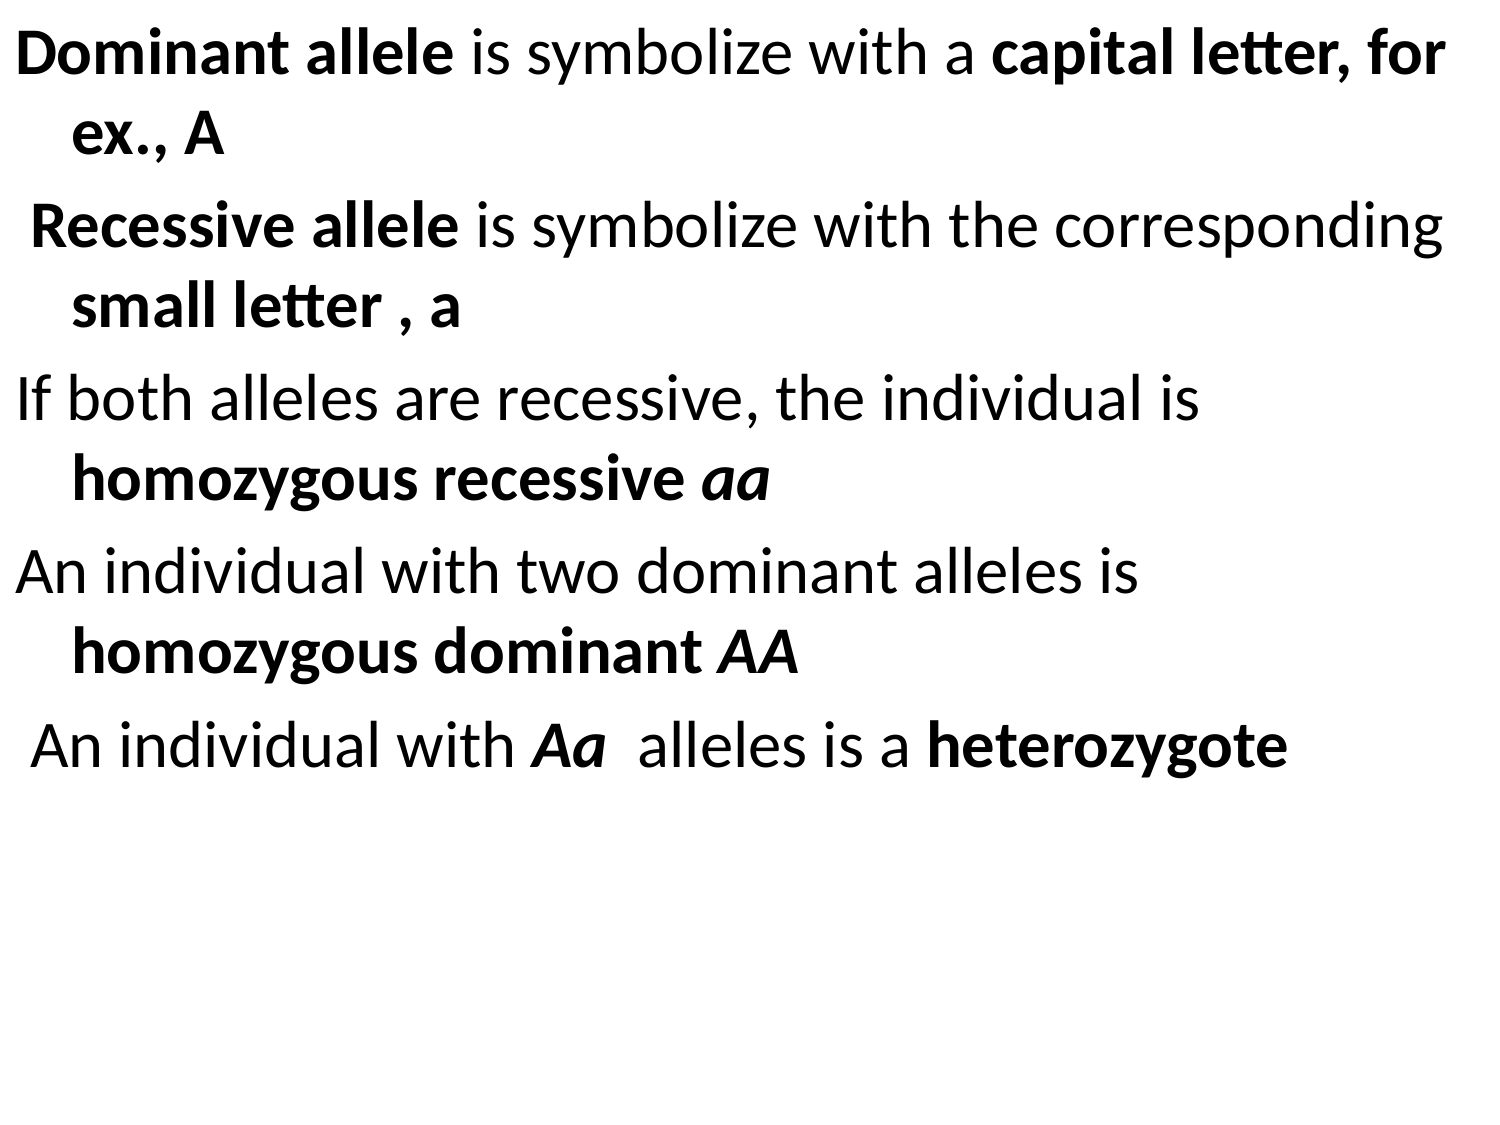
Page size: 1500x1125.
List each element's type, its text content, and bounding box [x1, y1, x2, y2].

list Dominant allele is symbolize with a capital letter, for ex., A Recessive allele is symbolize with the corresponding small letter , a If both alleles are recessive, the individual is homozygous recessive aa An individual with two dominant alleles is homozygous dominant AA An individual with Aa alleles is a heterozygote [0, 0, 1500, 1125]
